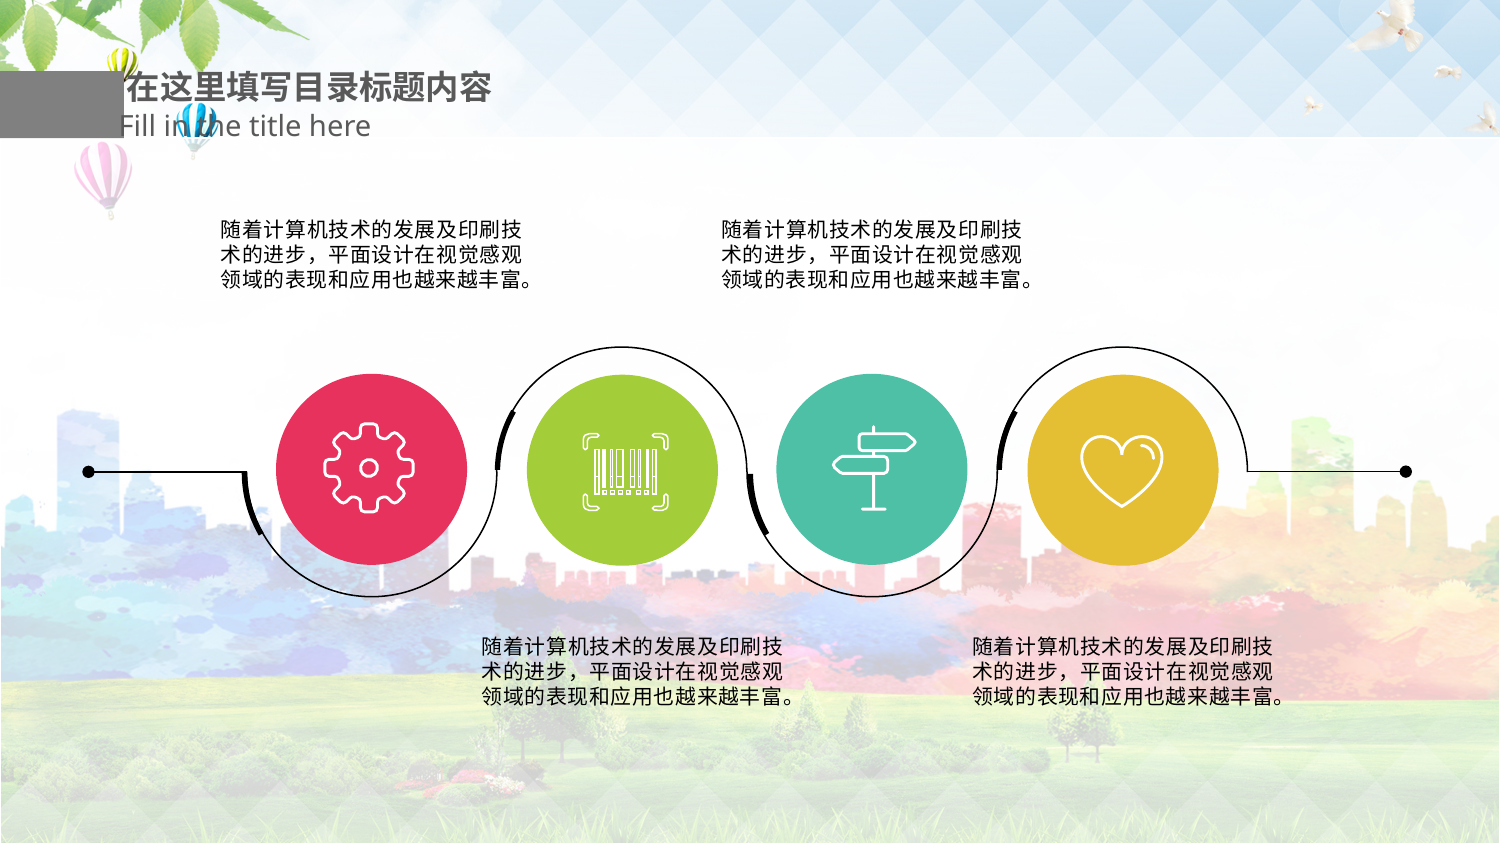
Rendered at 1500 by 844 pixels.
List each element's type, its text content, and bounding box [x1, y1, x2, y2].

text_box [0, 70, 112, 139]
picture [0, 0, 1500, 137]
text_box 在这里填写目录标题内容 [112, 59, 538, 114]
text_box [88, 344, 1406, 601]
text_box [275, 373, 468, 566]
text_box Fill in the title here [103, 99, 387, 150]
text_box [526, 374, 719, 566]
text_box 随着计算机技术的发展及印刷技术的进步，平面设计在视觉感观领域的表现和应用也越来越丰富。 [206, 209, 537, 299]
text_box 随着计算机技术的发展及印刷技术的进步，平面设计在视觉感观领域的表现和应用也越来越丰富。 [706, 209, 1038, 299]
text_box 随着计算机技术的发展及印刷技术的进步，平面设计在视觉感观领域的表现和应用也越来越丰富。 [957, 626, 1289, 716]
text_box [1027, 374, 1219, 566]
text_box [776, 373, 968, 566]
text_box 随着计算机技术的发展及印刷技术的进步，平面设计在视觉感观领域的表现和应用也越来越丰富。 [467, 626, 798, 716]
